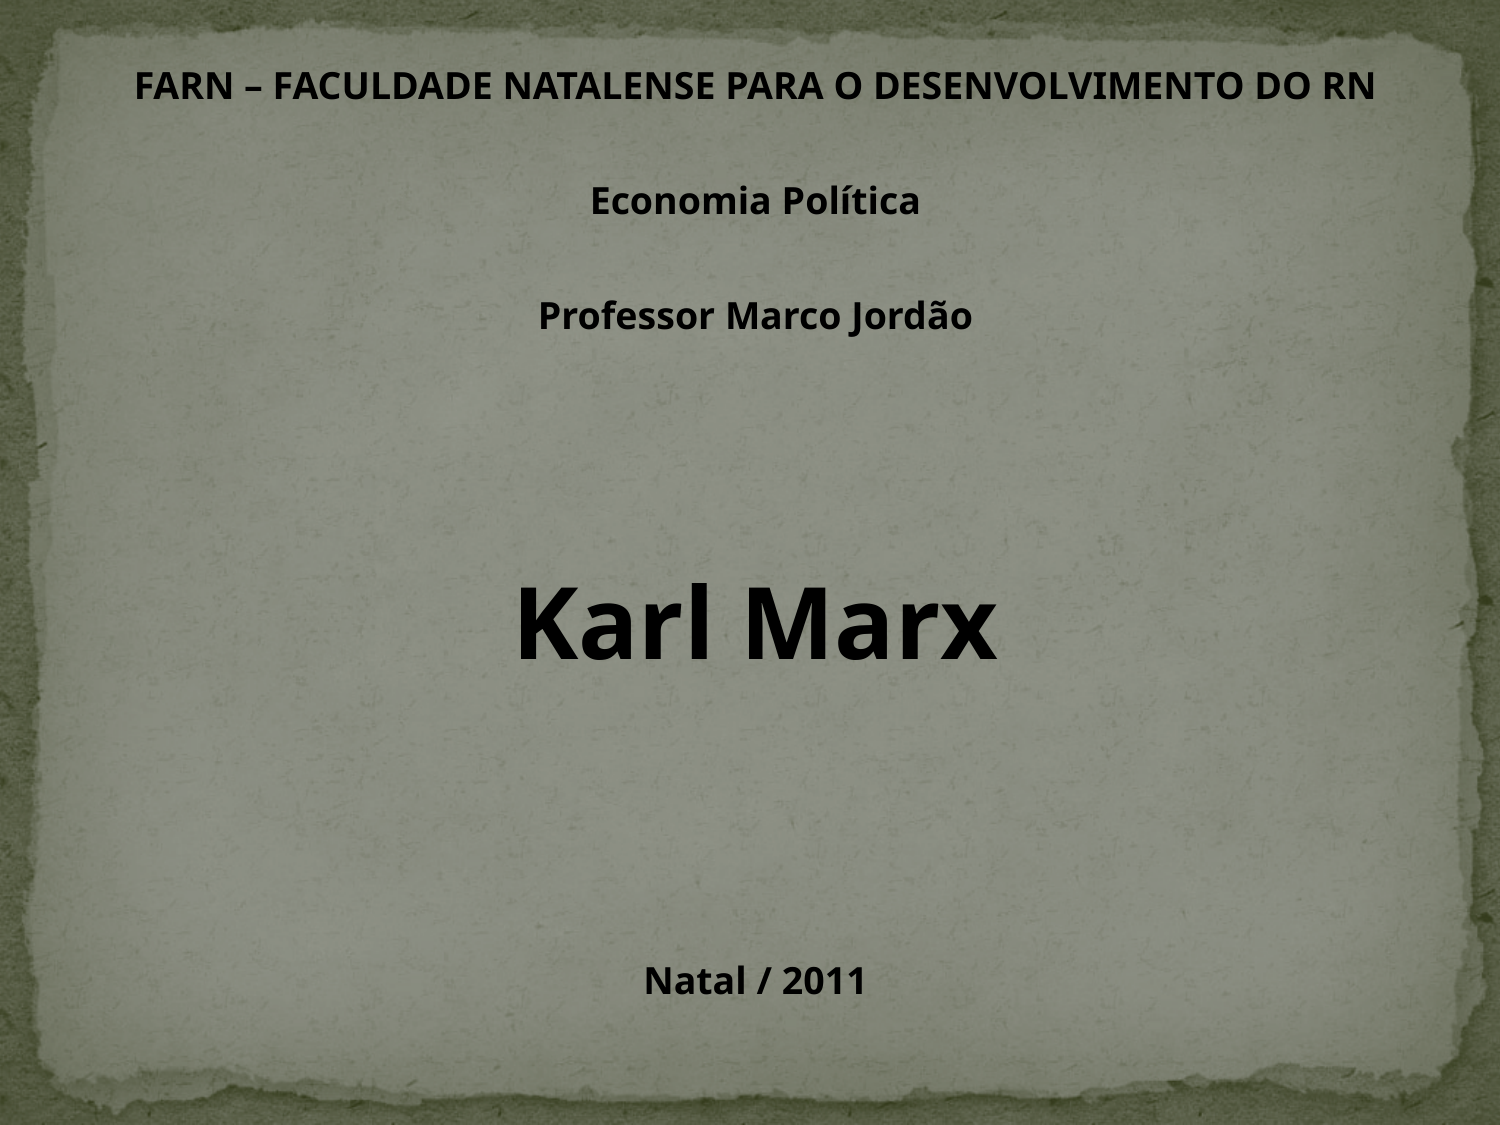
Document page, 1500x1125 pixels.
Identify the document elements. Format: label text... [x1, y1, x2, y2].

text_box FARN – FACULDADE NATALENSE PARA O DESENVOLVIMENTO DO RN Economia Política Professor Marco Jordão Karl Marx Natal / 2011 [5, 54, 1500, 1010]
